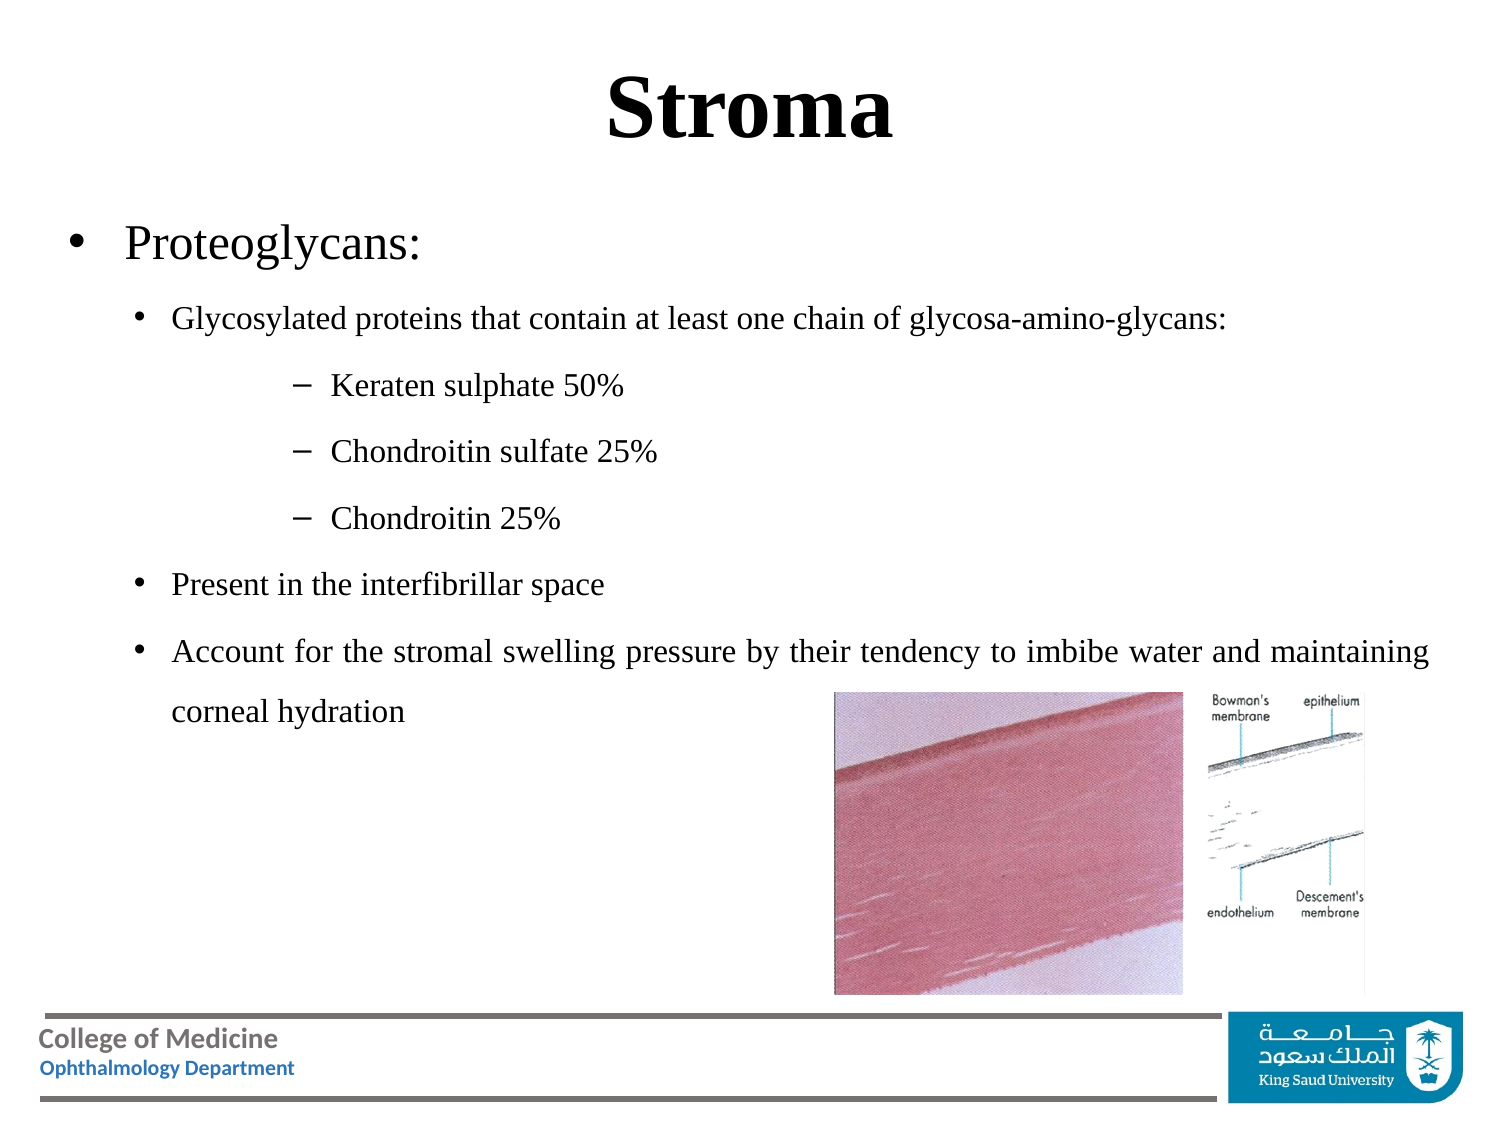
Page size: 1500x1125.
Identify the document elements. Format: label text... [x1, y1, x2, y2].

picture [832, 692, 1365, 1000]
title Stroma [75, 30, 1425, 171]
list Proteoglycans: Glycosylated proteins that contain at least one chain of glycosa-amino-glycans: Keraten sulphate 50% Chondroitin sulfate 25% Chondroitin 25% Present in the interfibrillar space Account for the stromal swelling pressure by their tendency to imbibe water and maintaining corneal hydration [53, 172, 1447, 988]
picture [1226, 1009, 1465, 1106]
